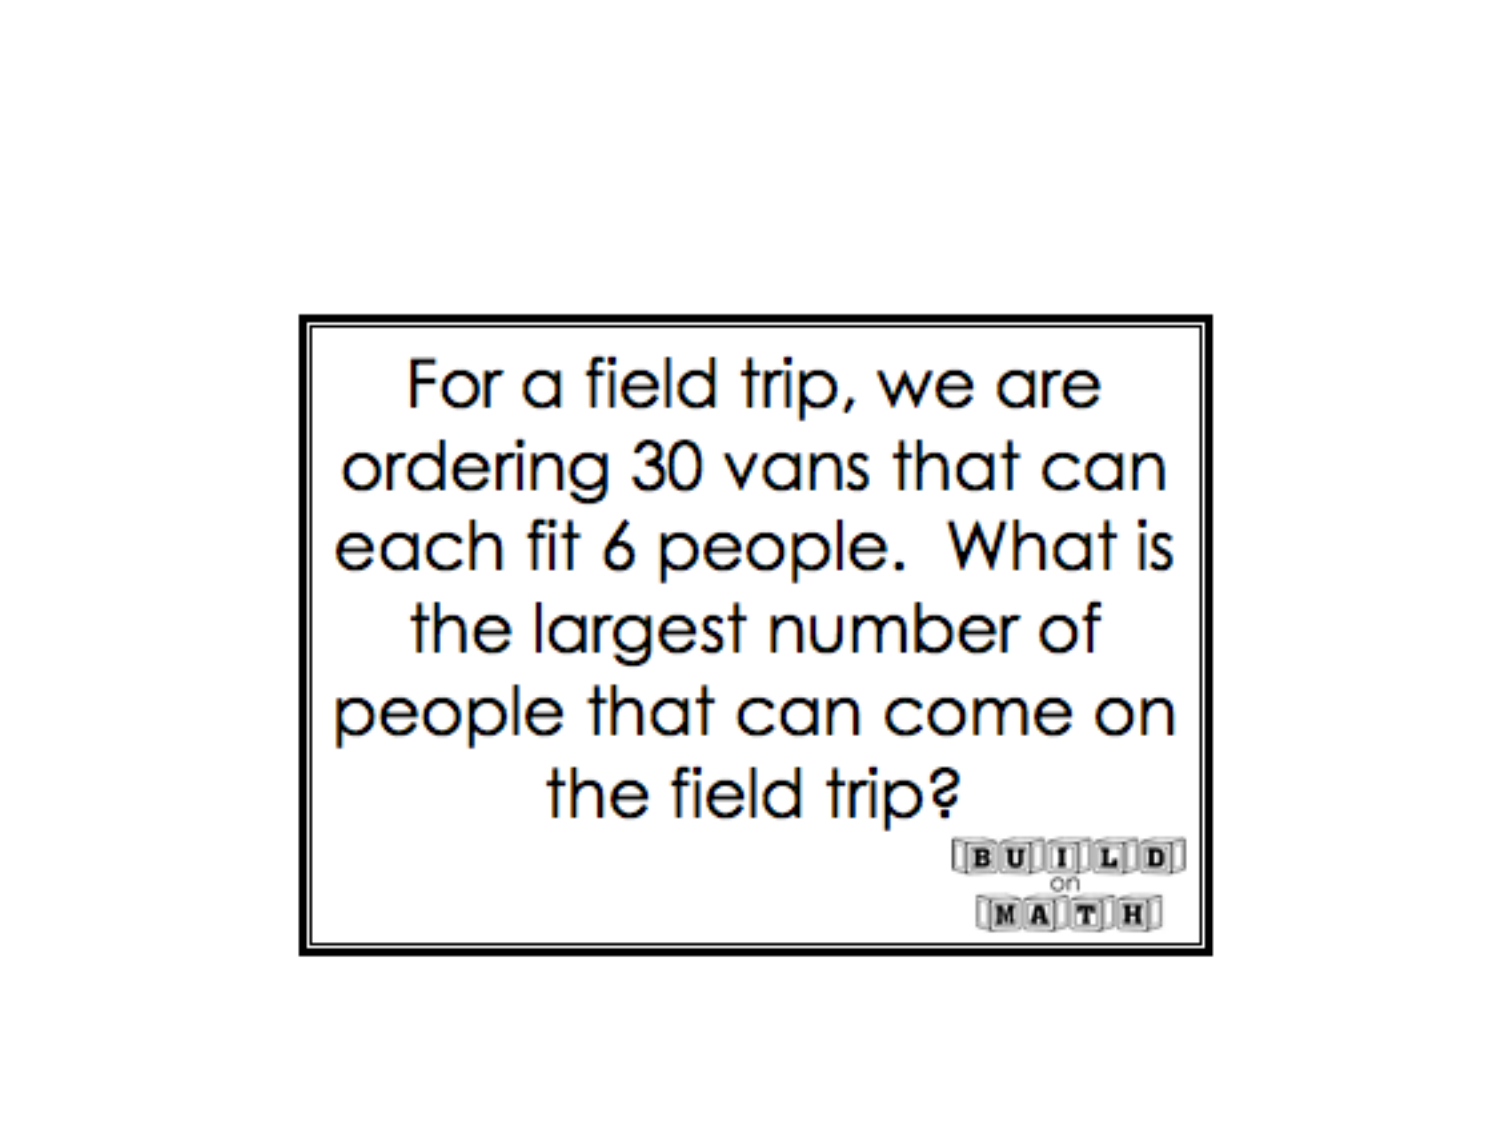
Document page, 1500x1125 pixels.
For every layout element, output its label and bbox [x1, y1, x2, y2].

list [74, 262, 1426, 1006]
